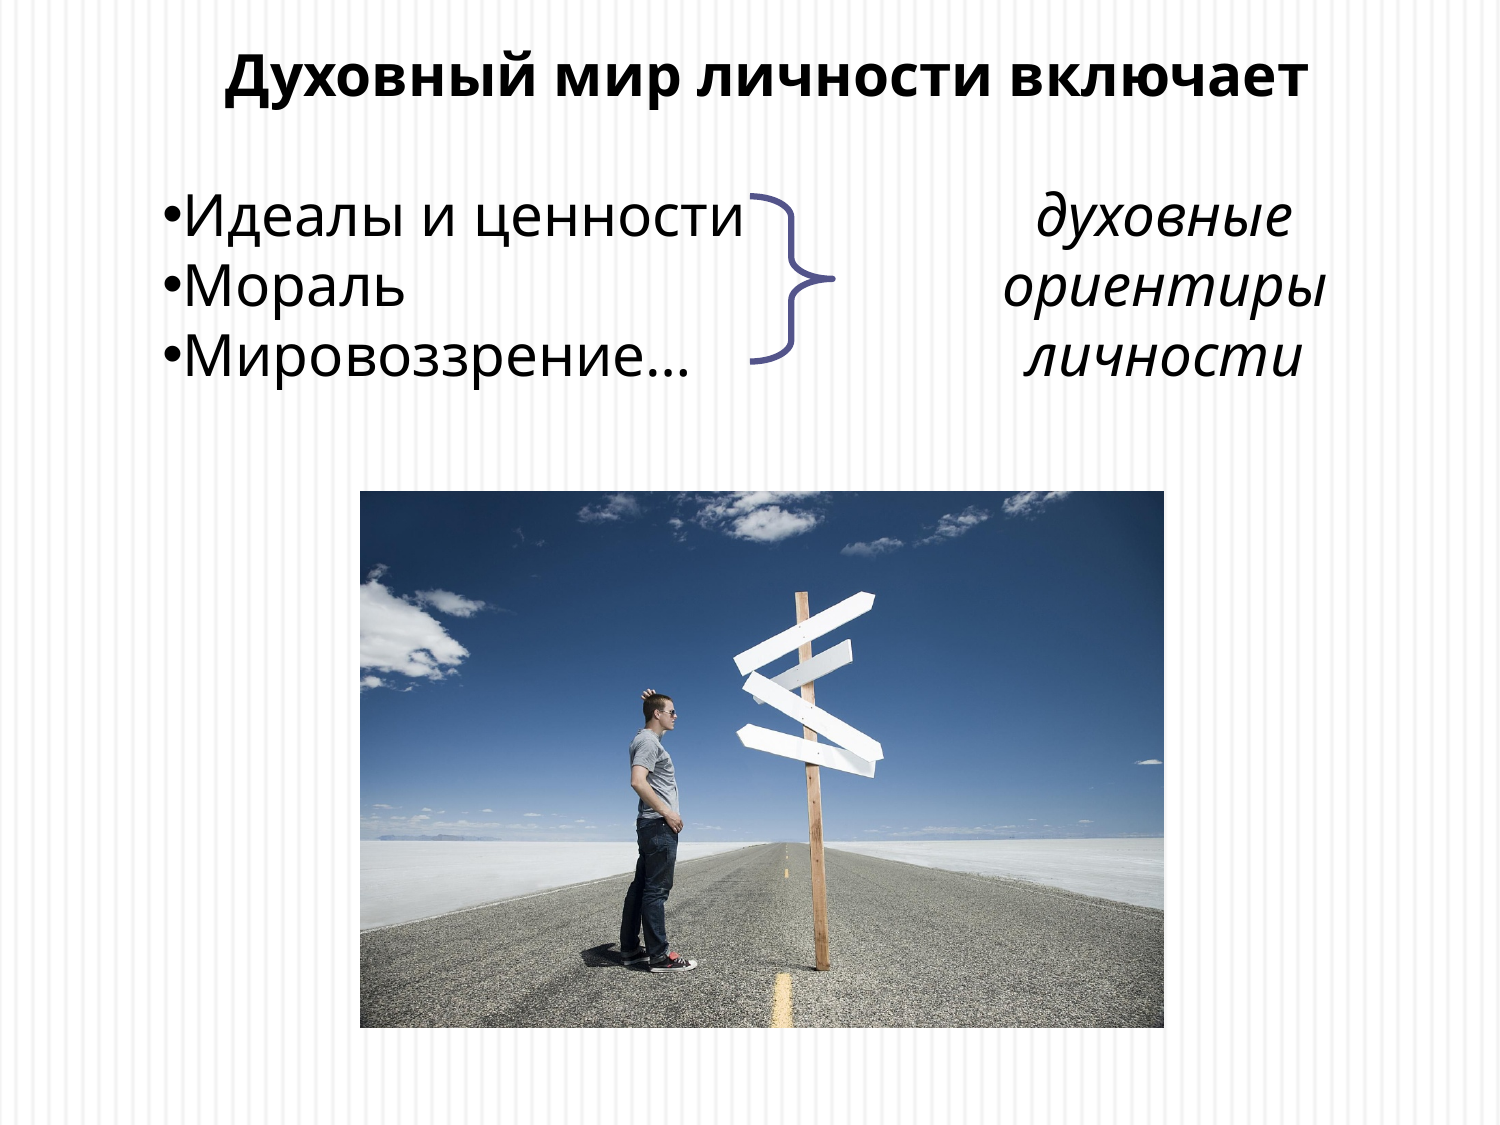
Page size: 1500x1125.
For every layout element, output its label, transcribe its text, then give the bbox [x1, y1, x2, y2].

picture [359, 491, 1164, 1028]
text_box [749, 195, 834, 363]
text_box Духовный мир личности включает Идеалы и ценности духовные Мораль ориентиры Мировоззрение… личности [147, 30, 1388, 396]
